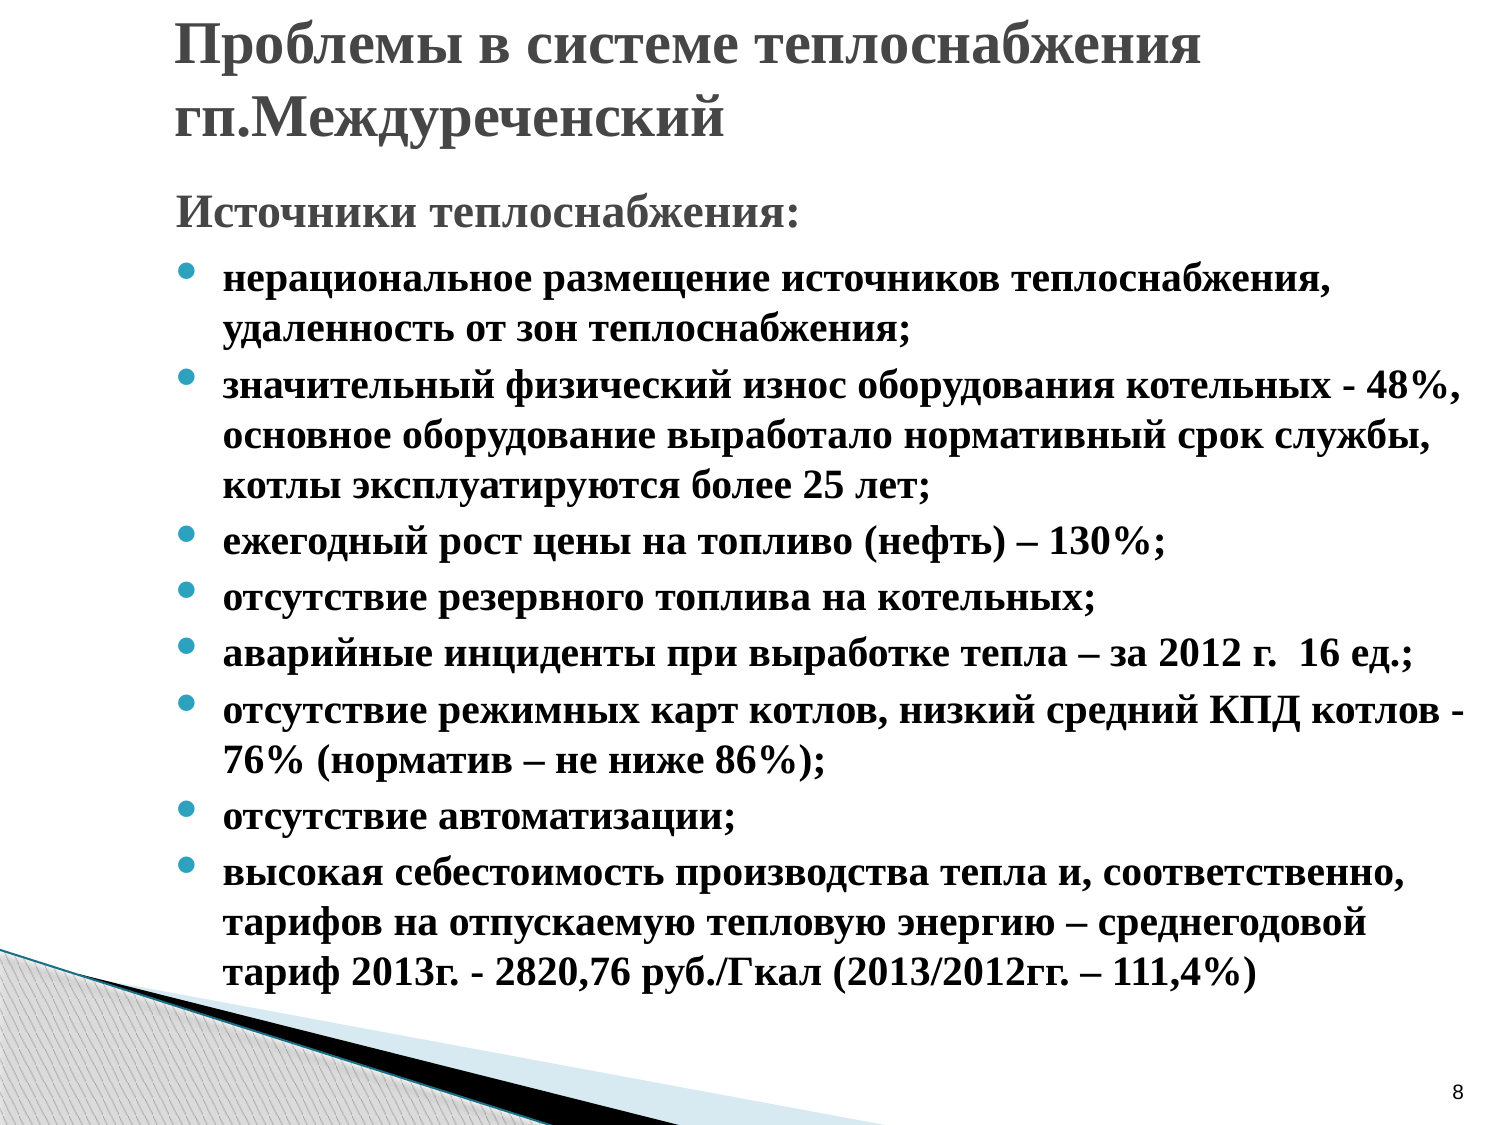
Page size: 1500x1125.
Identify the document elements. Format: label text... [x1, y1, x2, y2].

title Проблемы в системе теплоснабжения гп.Междуреченский [159, 0, 1500, 157]
slide_number 8 [1418, 1051, 1479, 1112]
list Источники теплоснабжения: нерациональное размещение источников теплоснабжения, удаленность от зон теплоснабжения; значительный физический износ оборудования котельных - 48%, основное оборудование выработало нормативный срок службы, котлы эксплуатируются более 25 лет; ежегодный рост цены на топливо (нефть) – 130%; отсутствие резервного топлива на котельных; аварийные инциденты при выработке тепла – за 2012 г. 16 ед.; отсутствие режимных карт котлов, низкий средний КПД котлов - 76% (норматив – не ниже 86%); отсутствие автоматизации; высокая себестоимость производства тепла и, соответственно, тарифов на отпускаемую тепловую энергию – среднегодовой тариф 2013г. - 2820,76 руб./Гкал (2013/2012гг. – 111,4%) [147, 172, 1500, 1106]
